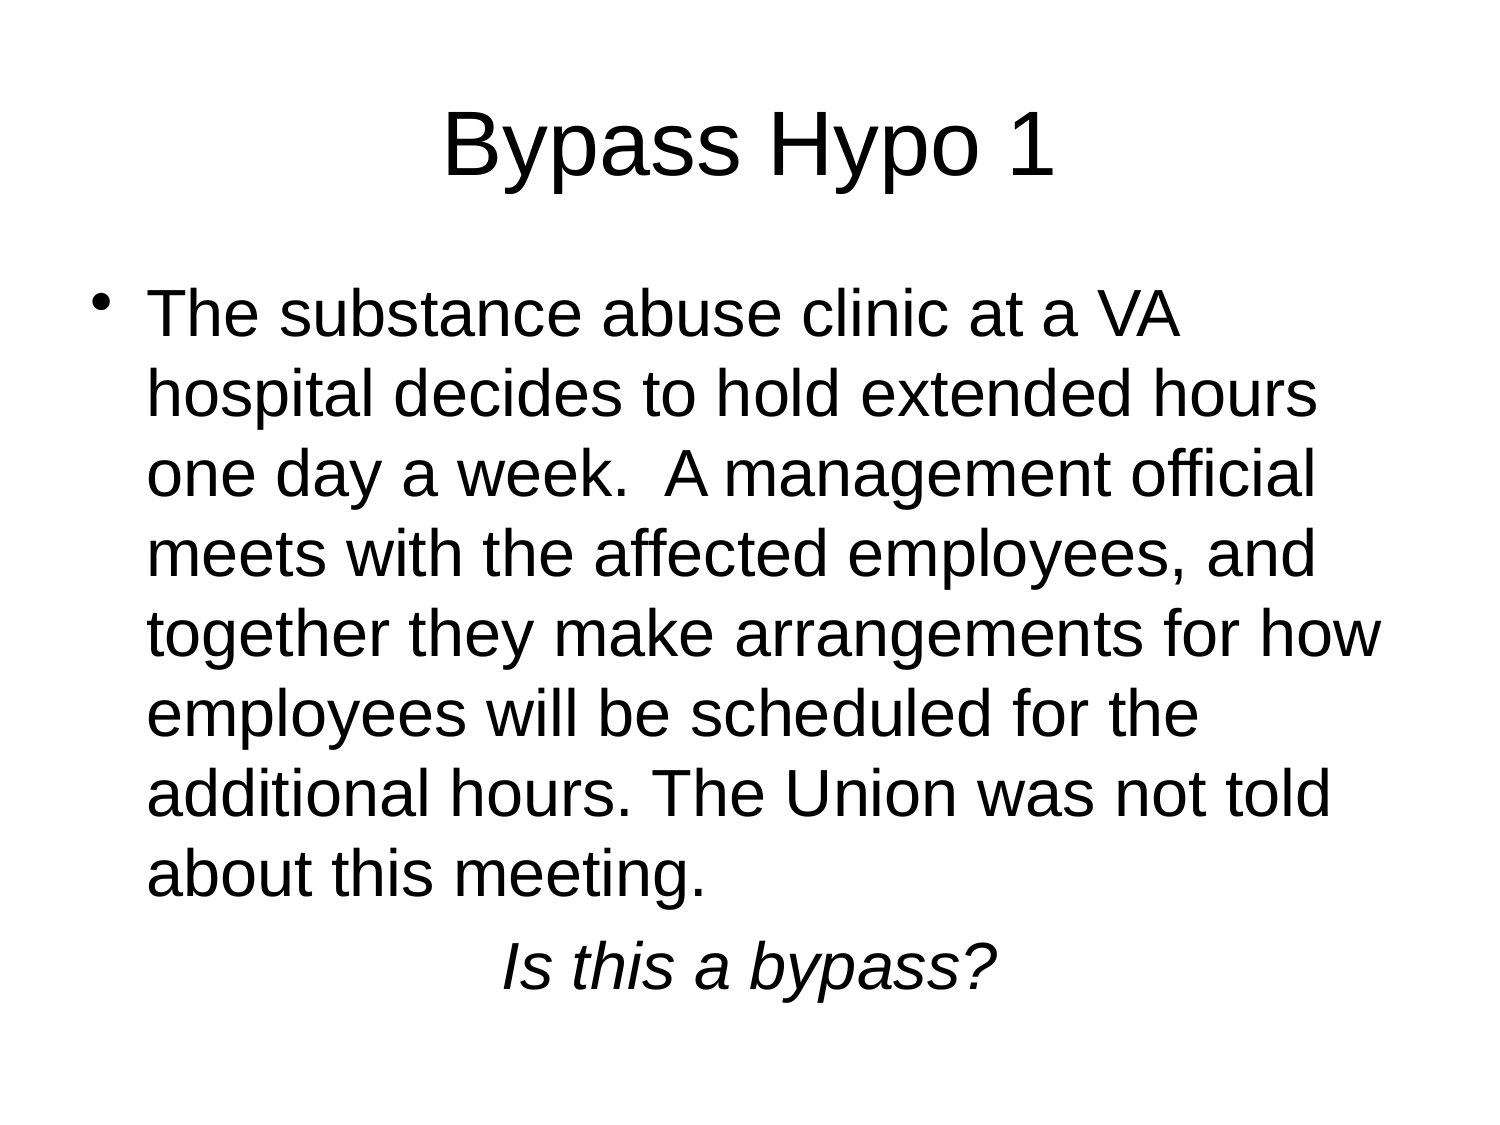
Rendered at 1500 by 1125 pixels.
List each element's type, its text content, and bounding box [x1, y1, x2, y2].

list The substance abuse clinic at a VA hospital decides to hold extended hours one day a week. A management official meets with the affected employees, and together they make arrangements for how employees will be scheduled for the additional hours. The Union was not told about this meeting. Is this a bypass? [74, 262, 1426, 1006]
title Bypass Hypo 1 [74, 44, 1426, 233]
